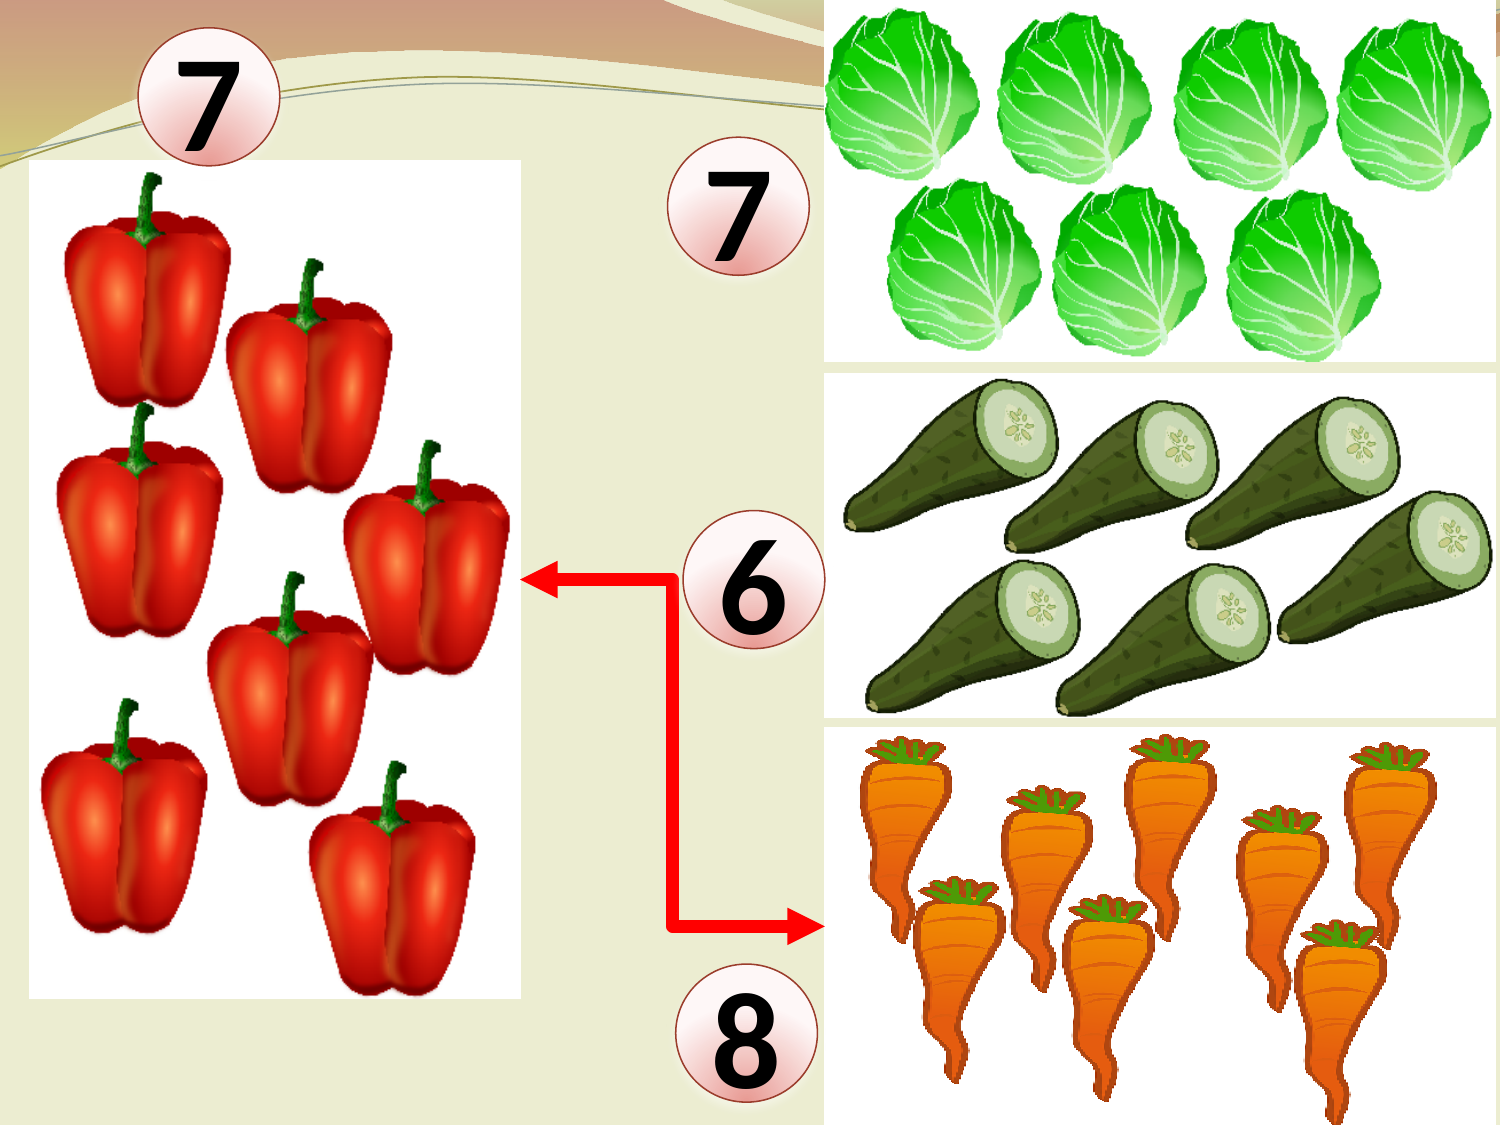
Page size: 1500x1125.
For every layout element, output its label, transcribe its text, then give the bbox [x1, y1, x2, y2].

picture [824, 0, 1496, 362]
text_box 6 [682, 509, 817, 578]
picture [29, 160, 521, 999]
picture [824, 372, 1496, 719]
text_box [519, 579, 826, 927]
text_box 8 [674, 963, 817, 1103]
text_box 7 [137, 26, 281, 159]
text_box 7 [666, 136, 811, 277]
picture [824, 727, 1496, 1125]
